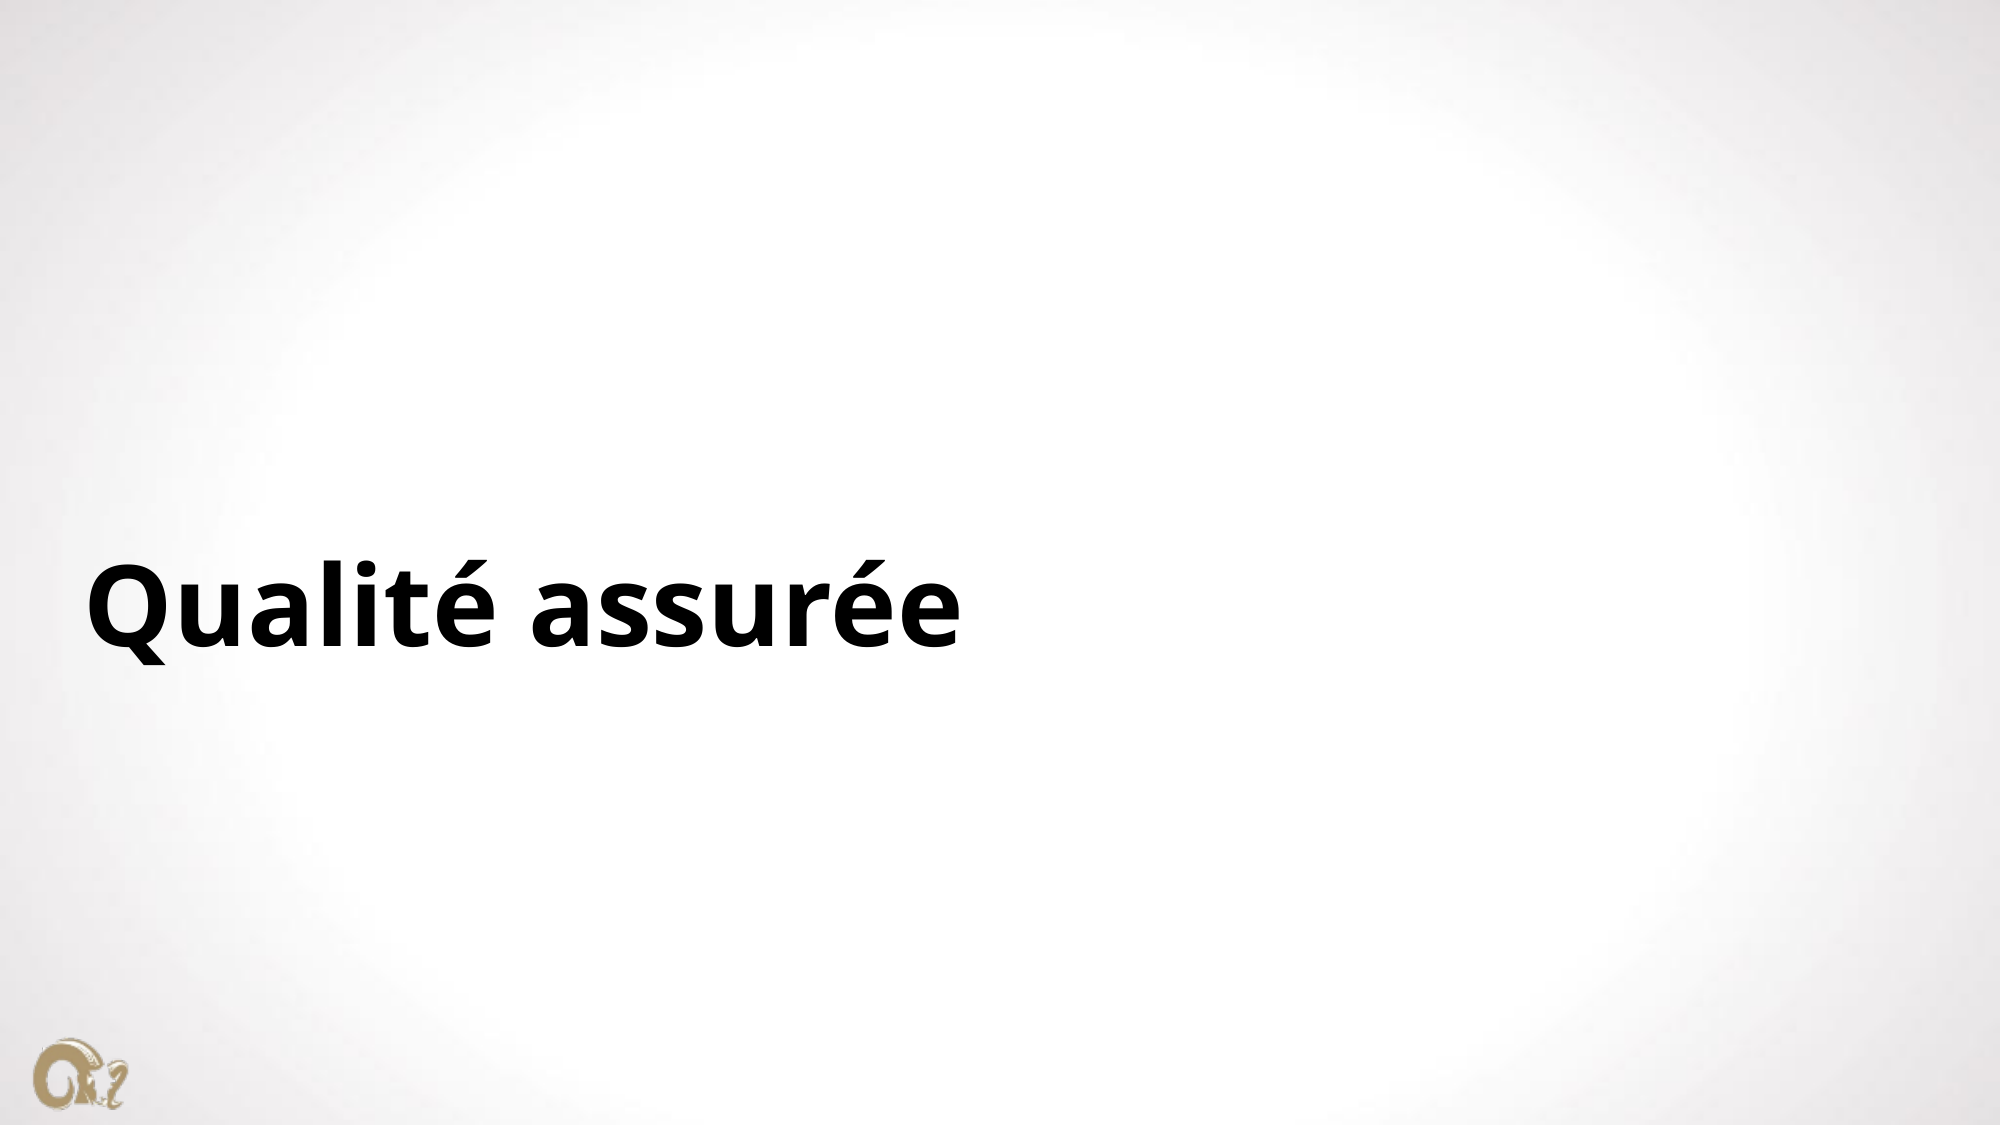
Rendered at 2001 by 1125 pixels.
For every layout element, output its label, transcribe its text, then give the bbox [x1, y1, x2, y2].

picture [0, 0, 2000, 1125]
text_box Qualité assurée [83, 499, 1178, 568]
